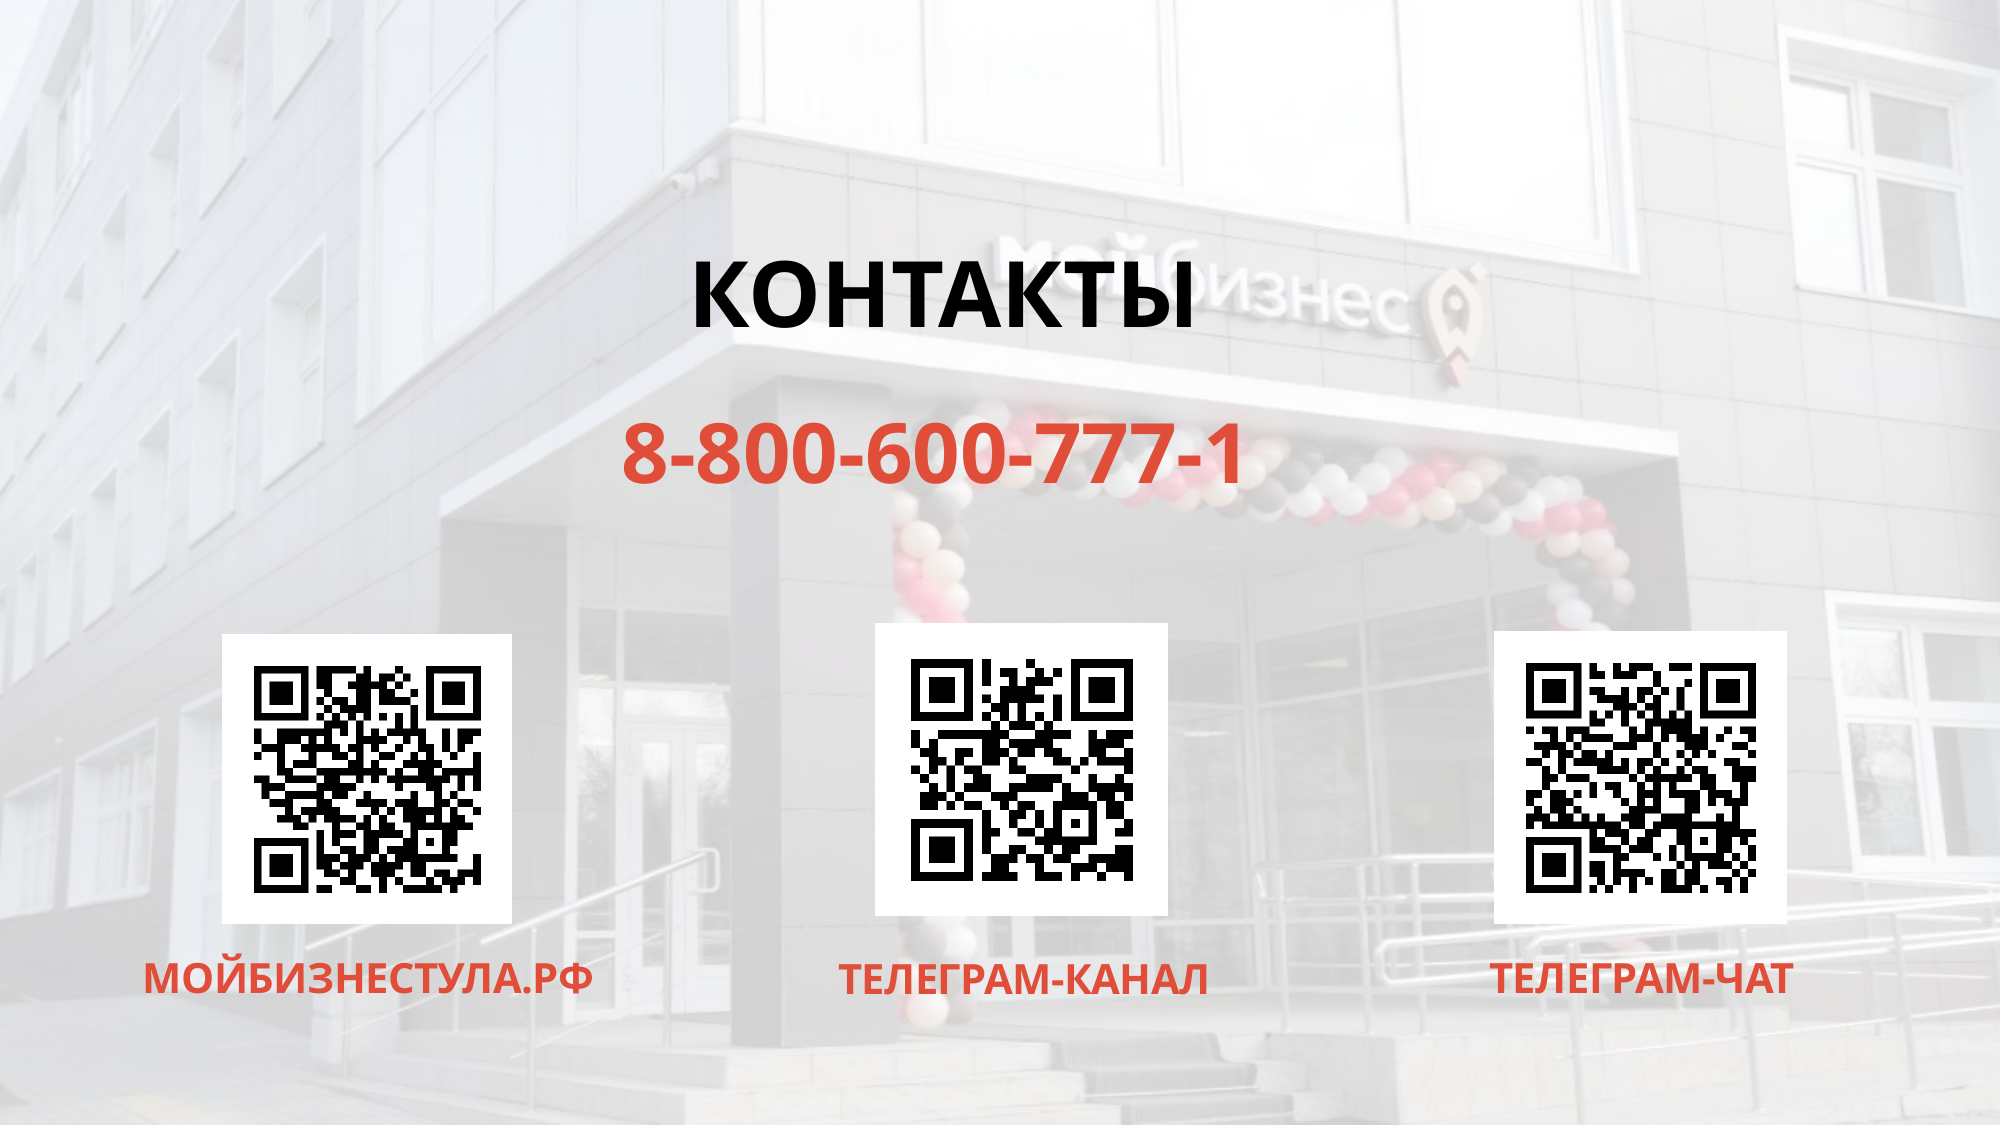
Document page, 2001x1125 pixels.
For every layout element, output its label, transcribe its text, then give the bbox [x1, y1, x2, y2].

text_box 8-800-600-777-1 [517, 392, 1356, 590]
text_box КОНТАКТЫ [222, 228, 1667, 484]
picture [875, 623, 1168, 916]
text_box ТЕЛЕГРАМ-КАНАЛ [737, 949, 1309, 1003]
text_box ТЕЛЕГРАМ-ЧАТ [1355, 949, 1927, 1002]
picture [1494, 631, 1787, 924]
text_box МОЙБИЗНЕСТУЛА.РФ [57, 949, 678, 1002]
picture [222, 634, 512, 924]
